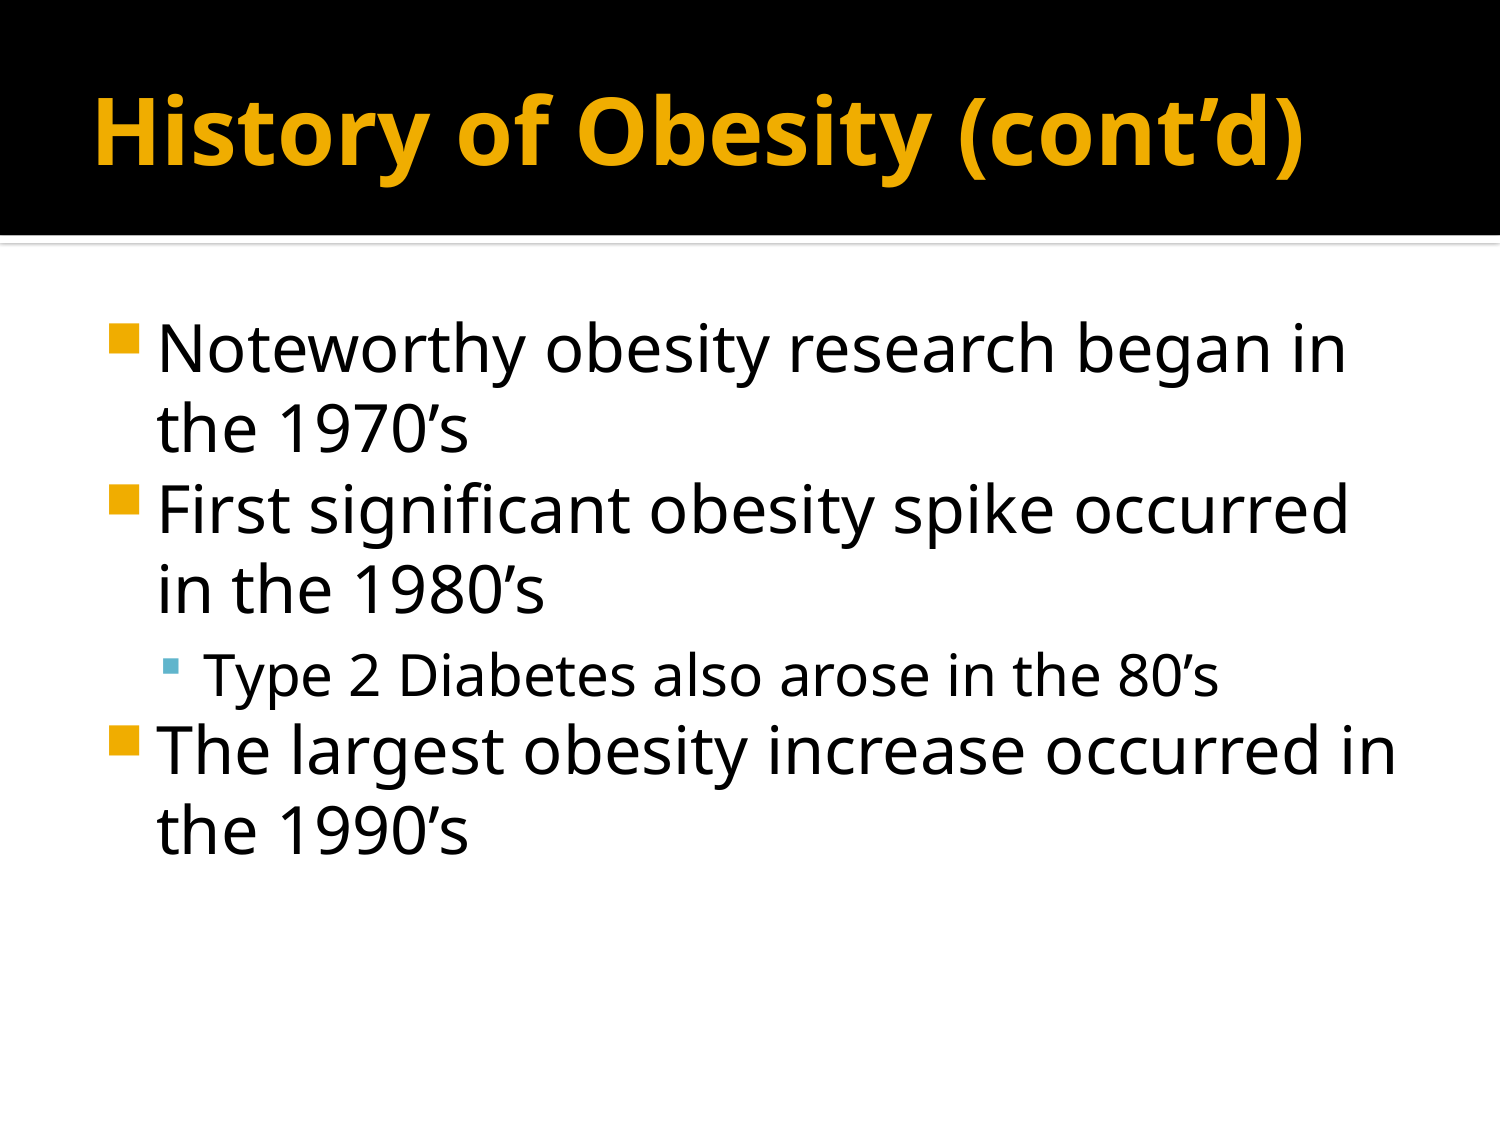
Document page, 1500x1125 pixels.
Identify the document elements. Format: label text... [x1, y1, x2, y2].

title History of Obesity (cont’d) [75, 25, 1425, 231]
list Noteworthy obesity research began in the 1970’s First significant obesity spike occurred in the 1980’s Type 2 Diabetes also arose in the 80’s The largest obesity increase occurred in the 1990’s [75, 291, 1425, 1050]
